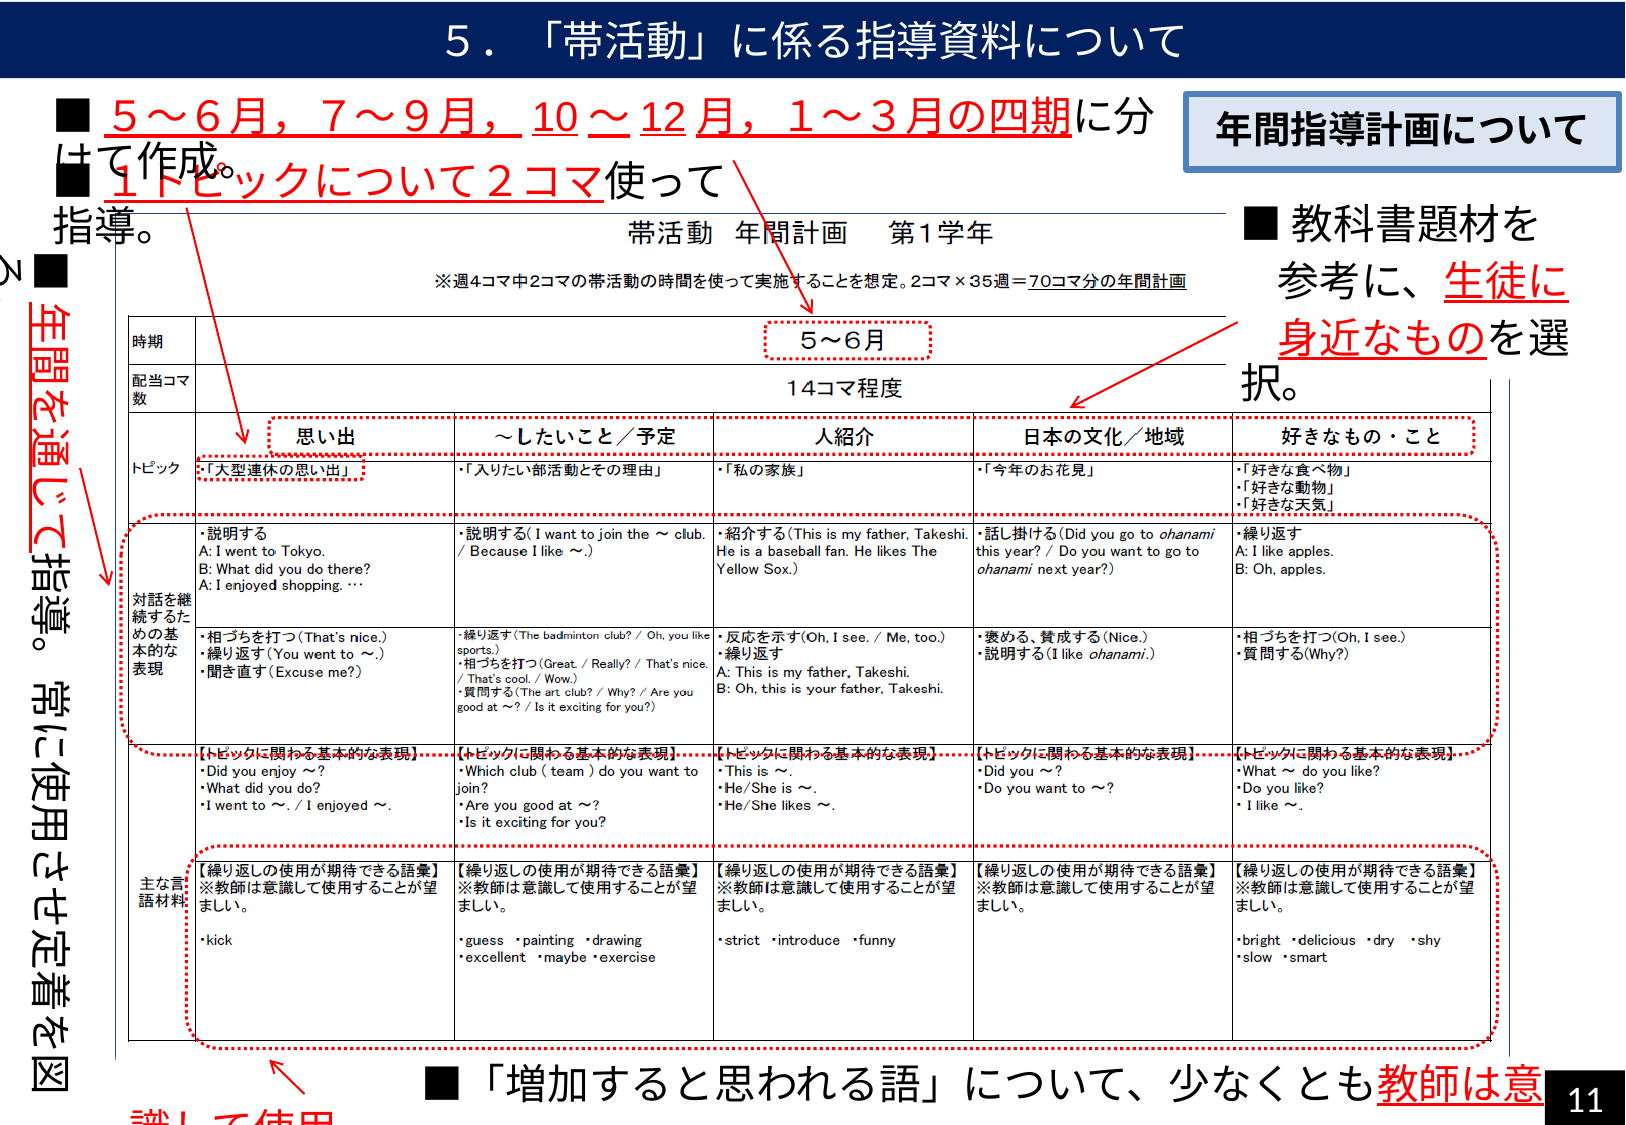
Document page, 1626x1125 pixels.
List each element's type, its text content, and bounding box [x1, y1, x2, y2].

text_box ■教科書題材を 参考に、生徒に 身近なものを選択。 [1225, 196, 1611, 380]
text_box ■「増加すると思われる語」について、少なくとも教師は意識して使用。 [115, 1056, 1580, 1121]
text_box ■５～６月，７～９月，10～12月，１～３月の四期に分けて作成。 [38, 88, 1199, 161]
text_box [729, 153, 813, 315]
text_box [1069, 321, 1238, 409]
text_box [186, 207, 246, 445]
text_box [268, 1059, 305, 1095]
text_box ■１トピックについて２コマ使って指導。 [38, 161, 724, 224]
picture [115, 212, 1510, 1060]
text_box ５．「帯活動」に係る指導資料について [0, 0, 1625, 80]
text_box 年間指導計画について [1186, 93, 1620, 170]
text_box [79, 467, 110, 587]
text_box 11 [1543, 1068, 1625, 1125]
text_box ■年間を通じて指導。常に使用させ定着を図る。 [9, 243, 86, 1121]
